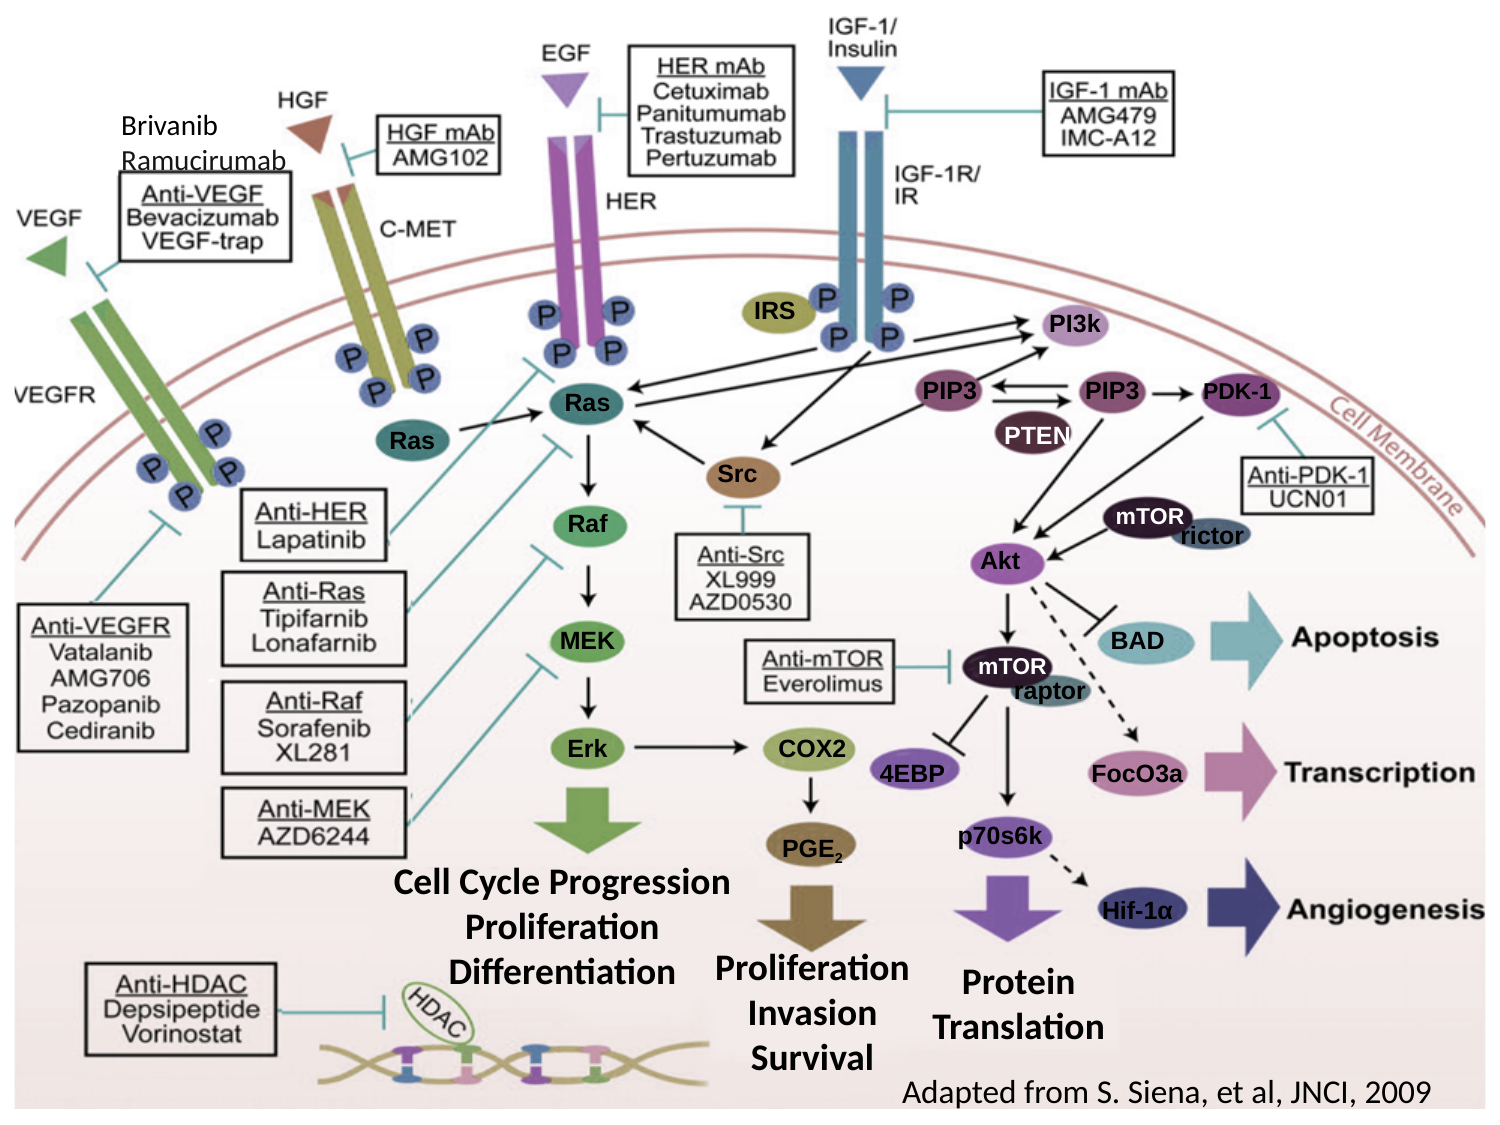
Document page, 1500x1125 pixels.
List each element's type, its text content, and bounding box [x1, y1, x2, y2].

picture [14, 14, 1486, 1109]
text_box Adapted from S. Siena, et al, JNCI, 2009 [887, 1062, 1500, 1118]
